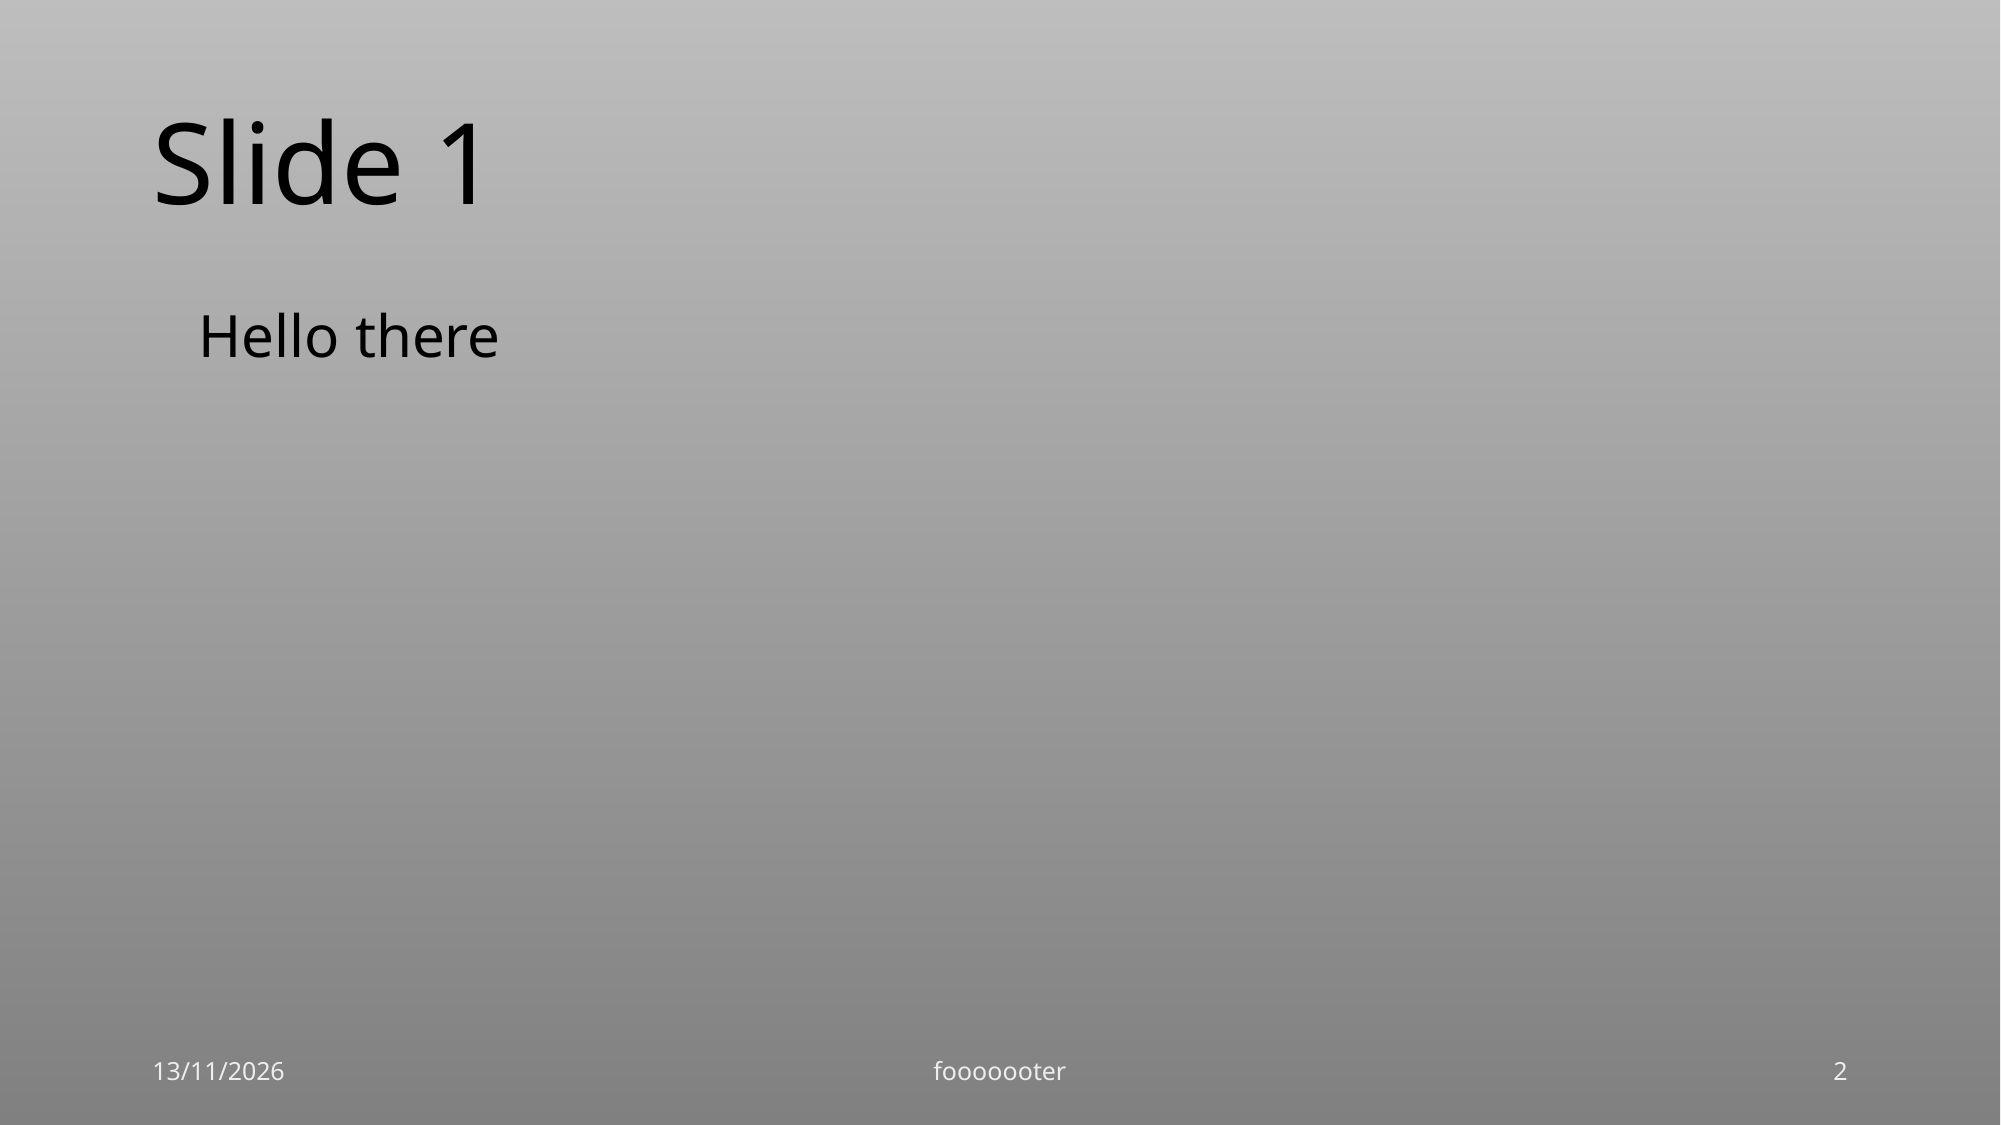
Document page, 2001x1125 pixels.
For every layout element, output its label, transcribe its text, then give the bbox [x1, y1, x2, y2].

slide_number ‹#› [1412, 1042, 1863, 1103]
title Slide 1 [137, 59, 1863, 278]
list Hello there [183, 299, 1863, 1014]
picture [0, 0, 2001, 1125]
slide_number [137, 1042, 588, 1103]
footer fooooooter [662, 1042, 1338, 1103]
